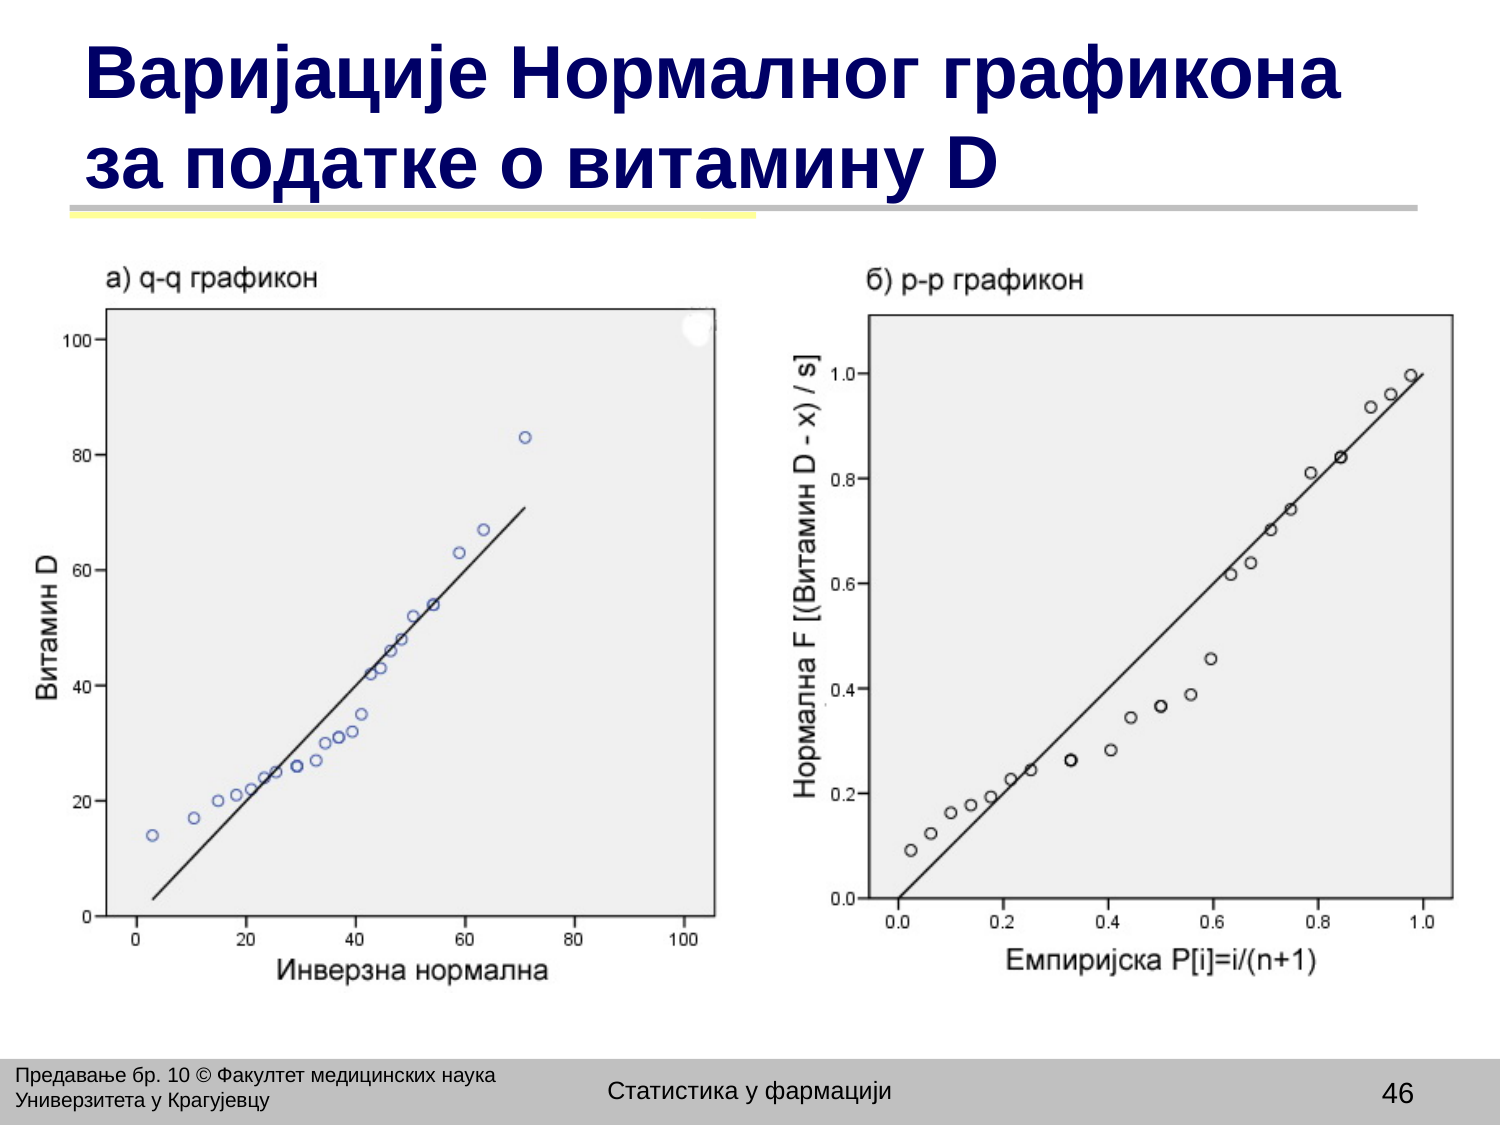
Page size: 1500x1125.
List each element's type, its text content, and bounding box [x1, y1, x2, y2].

slide_number 46 [1079, 1066, 1430, 1125]
footer Статистика у фармацији [512, 1066, 988, 1125]
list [0, 259, 1499, 1049]
title Варијације Нормалног графикона за податке о витамину D [69, 19, 1426, 208]
slide_number Предавање бр. 10 © Факултет медицинских наука Универзитета у Крагујевцу [0, 1057, 622, 1108]
